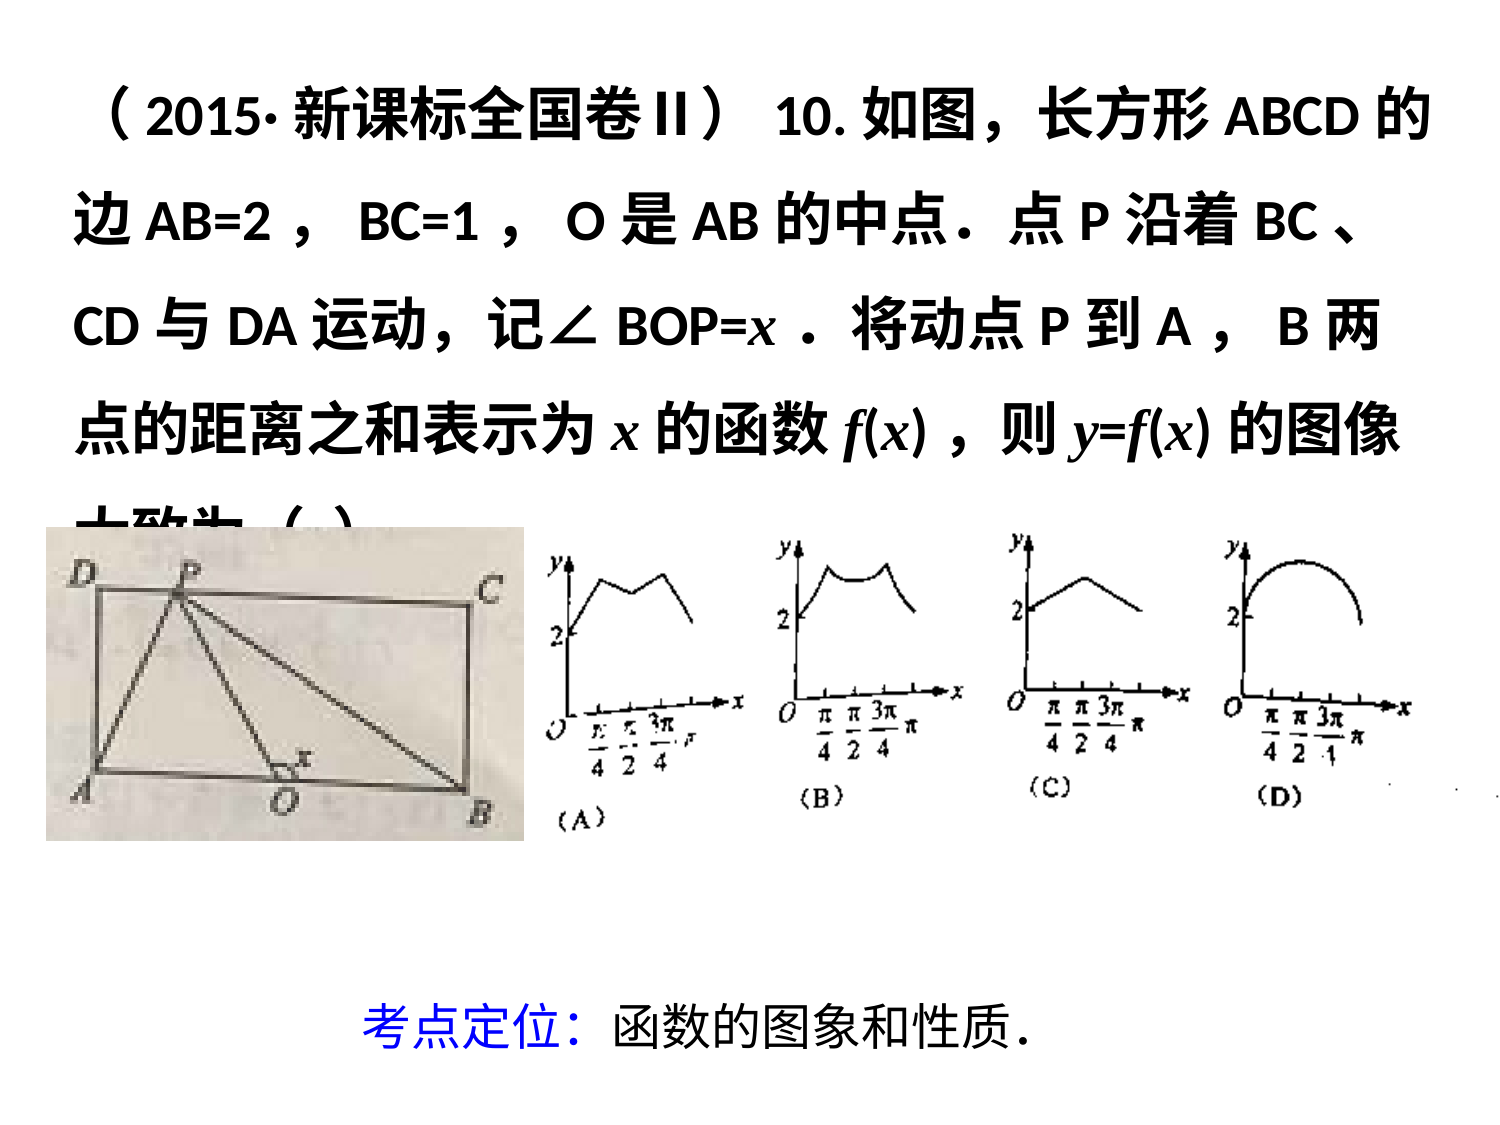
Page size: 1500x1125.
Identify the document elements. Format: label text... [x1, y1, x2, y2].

picture [46, 527, 1500, 841]
text_box 考点定位：函数的图象和性质． [296, 988, 1095, 1063]
text_box （2015·新课标全国卷Ⅱ）10.如图，长方形ABCD的边AB=2，BC=1，O是AB的中点．点P沿着BC、CD与DA运动，记∠BOP=x．将动点P到A，B两点的距离之和表示为x的函数f(x)，则y=f(x)的图像大致为（ ） [58, 35, 1449, 525]
